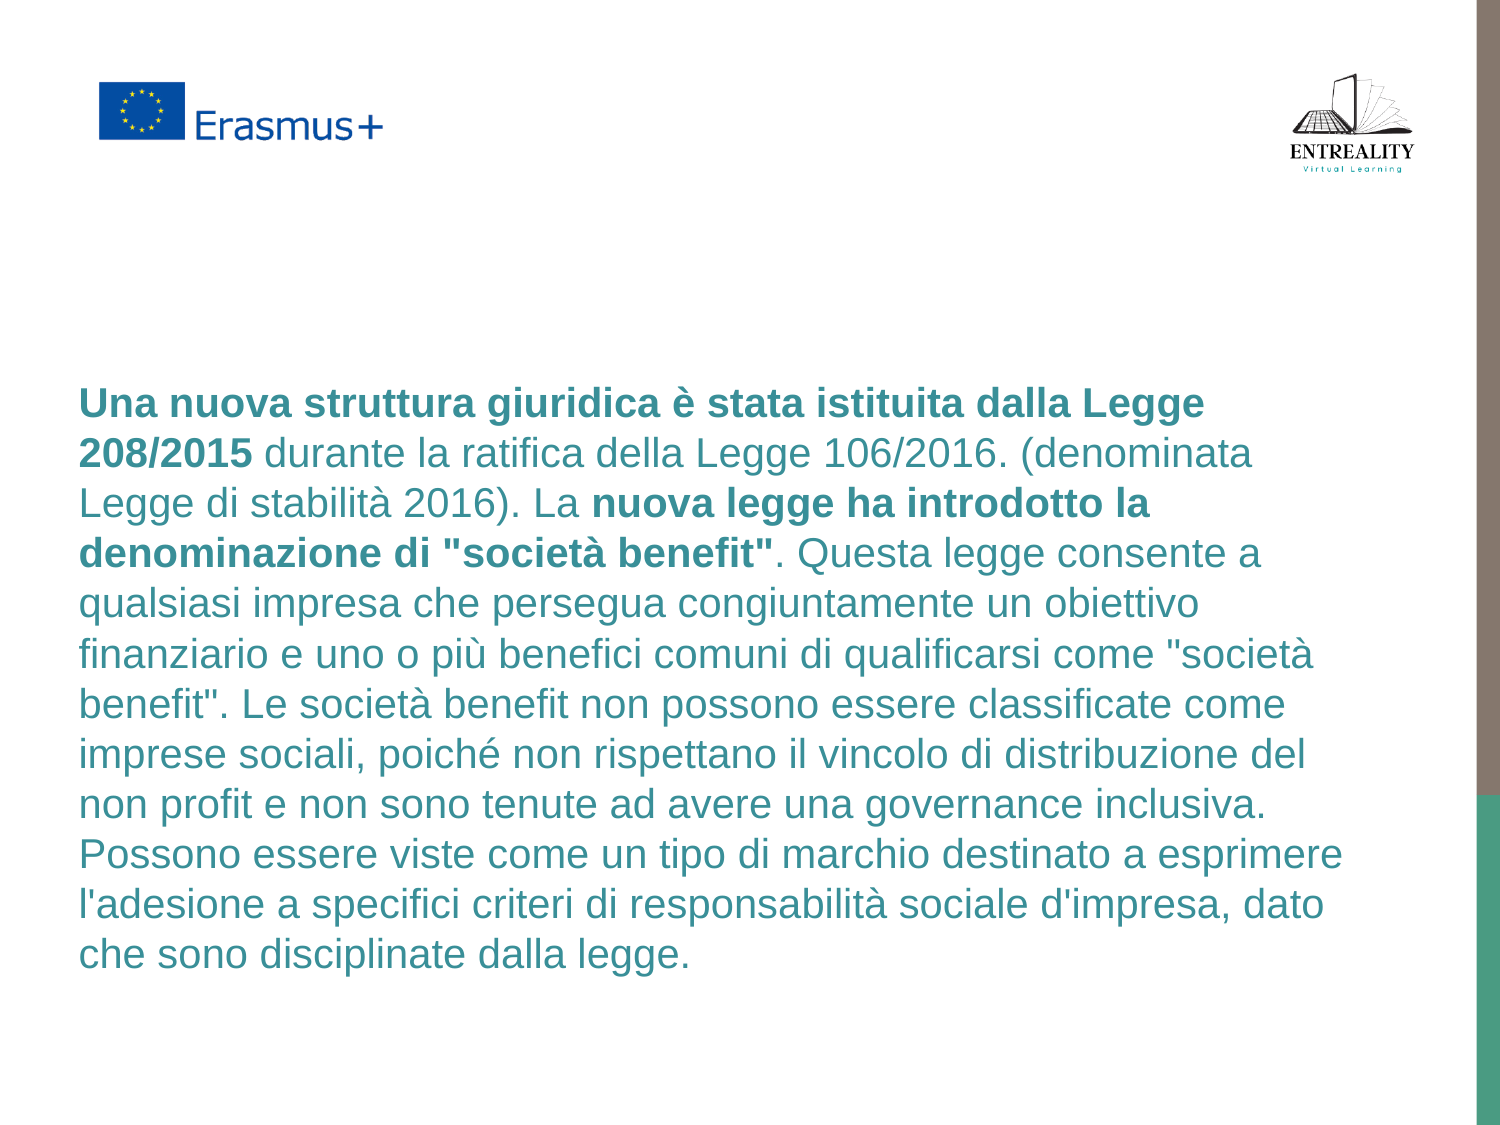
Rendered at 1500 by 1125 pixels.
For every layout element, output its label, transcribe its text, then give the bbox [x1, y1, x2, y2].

subtitle [105, 656, 1301, 751]
title Una nuova struttura giuridica è stata istituita dalla Legge 208/2015 durante la ratifica della Legge 106/2016. (denominata Legge di stabilità 2016). La nuova legge ha introdotto la denominazione di "società benefit". Questa legge consente a qualsiasi impresa che persegua congiuntamente un obiettivo finanziario e uno o più benefici comuni di qualificarsi come "società benefit". Le società benefit non possono essere classificate come imprese sociali, poiché non rispettano il vincolo di distribuzione del non profit e non sono tenute ad avere una governance inclusiva. Possono essere viste come un tipo di marchio destinato a esprimere l'adesione a specifici criteri di responsabilità sociale d'impresa, dato che sono disciplinate dalla legge. [63, 412, 1388, 1040]
picture [1246, 17, 1458, 229]
picture [81, 64, 399, 156]
